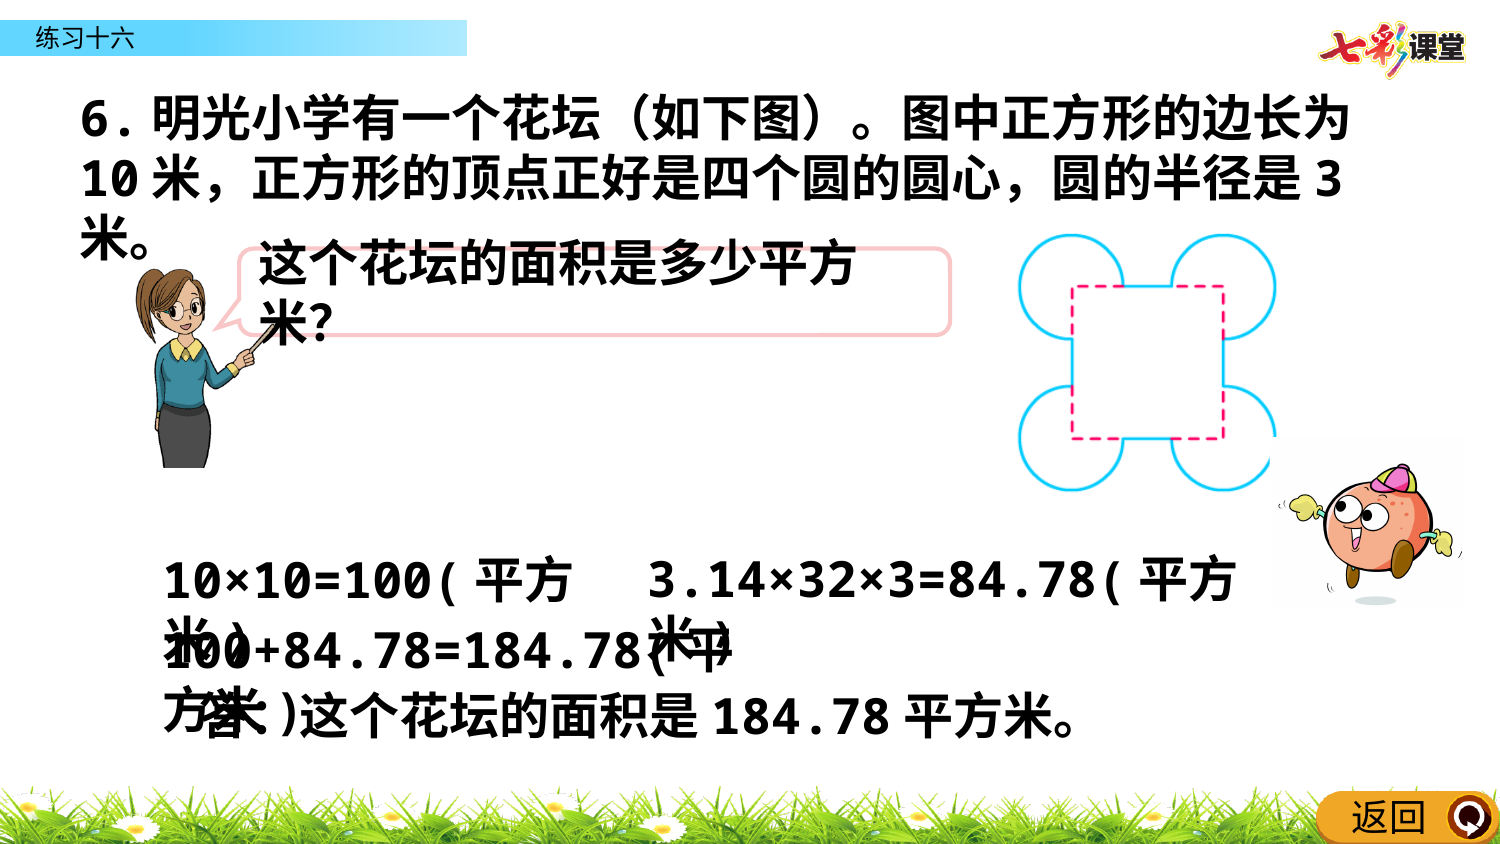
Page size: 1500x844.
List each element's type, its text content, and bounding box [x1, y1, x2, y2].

picture [975, 220, 1463, 608]
text_box 6.明光小学有一个花坛（如下图）。图中正方形的边长为10米，正方形的顶点正好是四个圆的圆心，圆的半径是3米。 [64, 79, 1398, 274]
text_box 答：这个花坛的面积是184.78平方米。 [184, 676, 1247, 752]
picture [1316, 20, 1468, 80]
text_box 这个花坛的面积是多少平方米？ [239, 248, 951, 336]
text_box 3.14×32×3=84.78(平方米) [631, 539, 1282, 675]
text_box 10×10=100(平方米) [147, 541, 631, 610]
picture [0, 786, 1500, 844]
picture [135, 267, 275, 468]
text_box 100+84.78=184.78(平方米) [147, 610, 798, 746]
